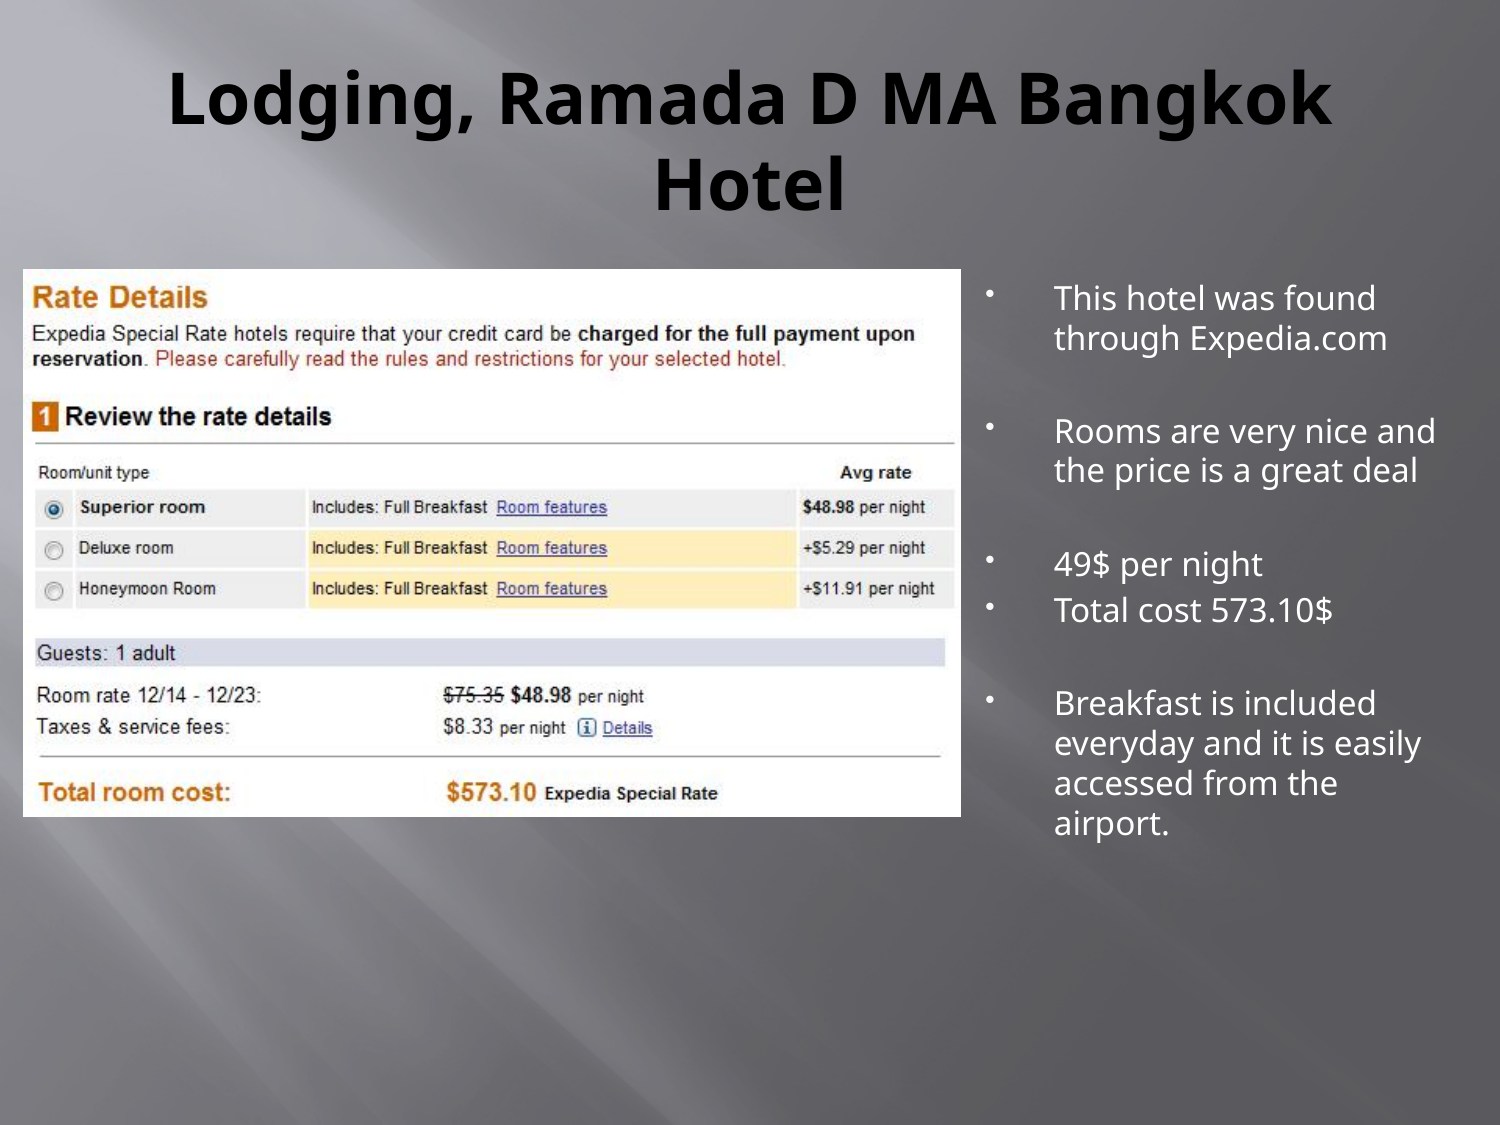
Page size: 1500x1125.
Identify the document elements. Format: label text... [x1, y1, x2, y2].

picture [23, 269, 962, 817]
title Lodging, Ramada D MA Bangkok Hotel [75, 45, 1425, 233]
list This hotel was found through Expedia.com Rooms are very nice and the price is a great deal 49$ per night Total cost 573.10$ Breakfast is included everyday and it is easily accessed from the airport. [949, 269, 1472, 1004]
